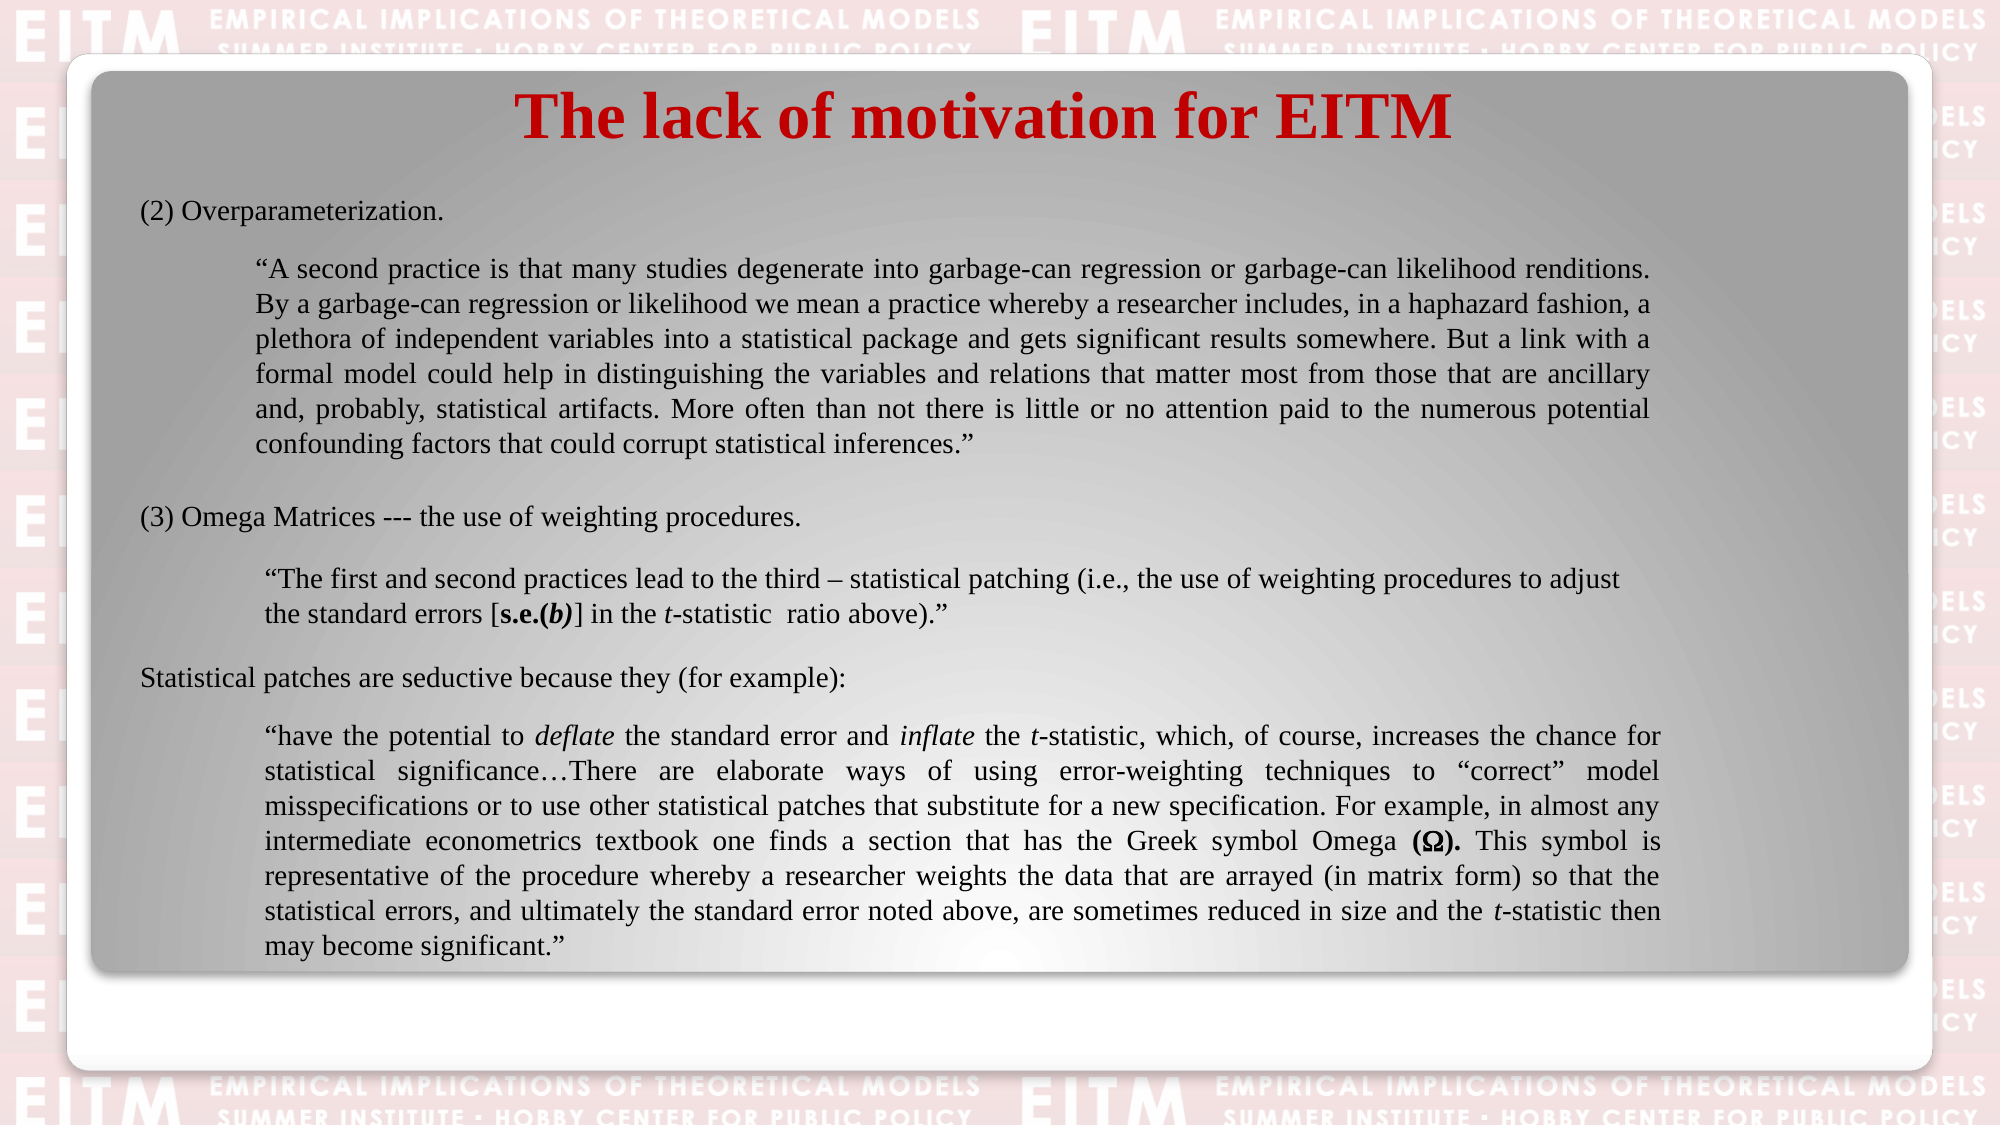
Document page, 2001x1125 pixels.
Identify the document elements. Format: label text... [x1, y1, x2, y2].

list (2) Overparameterization. (3) Omega Matrices --- the use of weighting procedures. Statistical patches are seductive because they (for example): [109, 176, 1880, 959]
text_box “have the potential to deflate the standard error and inflate the t-statistic, which, of course, increases the chance for statistical significance…There are elaborate ways of using error-weighting techniques to “correct” model misspecifications or to use other statistical patches that substitute for a new specification. For example, in almost any intermediate econometrics textbook one finds a section that has the Greek symbol Omega (). This symbol is representative of the procedure whereby a researcher weights the data that are arrayed (in matrix form) so that the statistical errors, and ultimately the standard error noted above, are sometimes reduced in size and the t-statistic then may become significant.” [249, 709, 1677, 969]
text_box “A second practice is that many studies degenerate into garbage-can regression or garbage-can likelihood renditions. By a garbage-can regression or likelihood we mean a practice whereby a researcher includes, in a haphazard fashion, a plethora of independent variables into a statistical package and gets significant results somewhere. But a link with a formal model could help in distinguishing the variables and relations that matter most from those that are ancillary and, probably, statistical artifacts. More often than not there is little or no attention paid to the numerous potential confounding factors that could corrupt statistical inferences.” [240, 242, 1668, 467]
text_box “The first and second practices lead to the third – statistical patching (i.e., the use of weighting procedures to adjust the standard errors [s.e.(b)] in the t-statistic ratio above).” [249, 551, 1677, 637]
title The lack of motivation for EITM [89, 0, 1880, 160]
